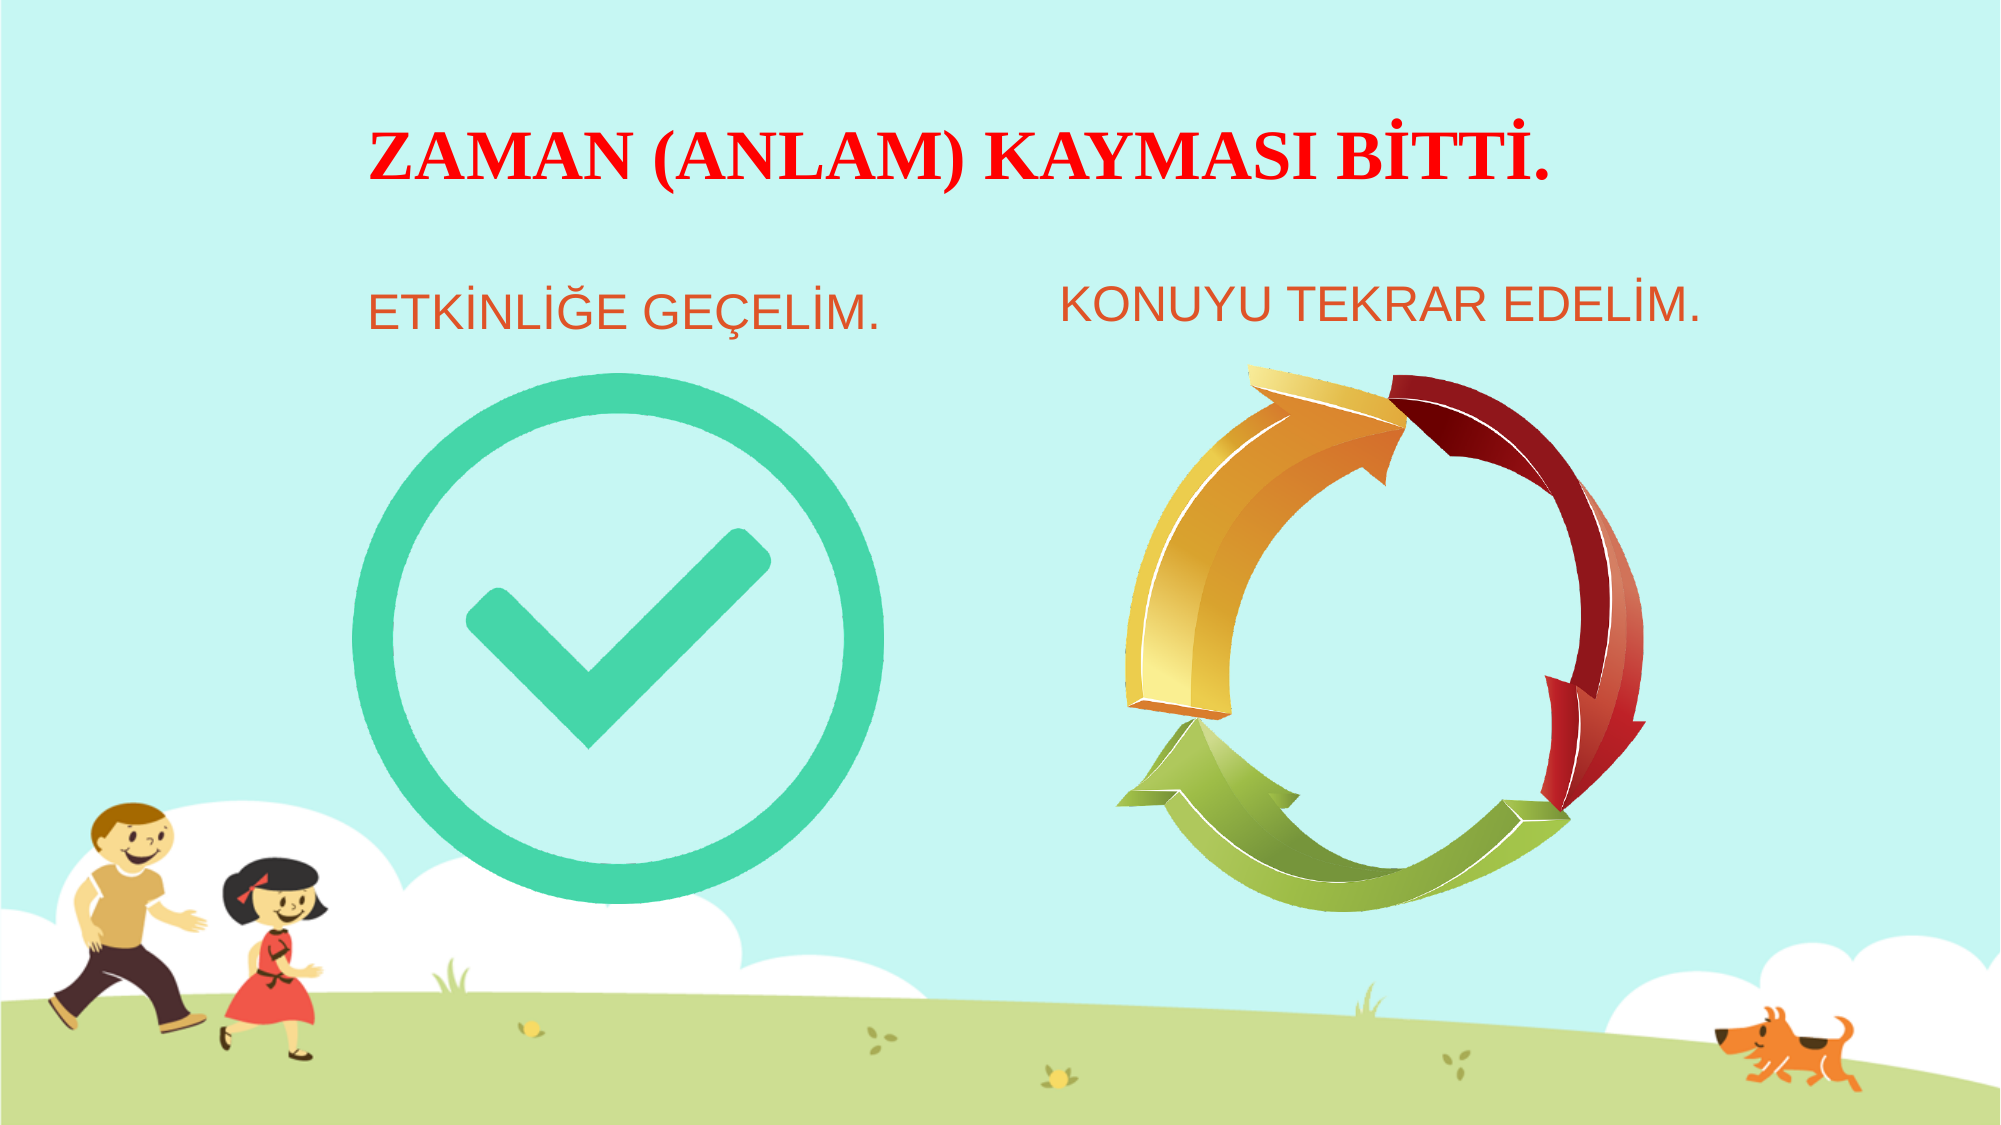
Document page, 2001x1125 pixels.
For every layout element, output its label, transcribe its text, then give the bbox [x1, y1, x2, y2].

picture [0, 0, 2001, 1125]
list ETKİNLİĞE GEÇELİM. [249, 245, 1000, 381]
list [1115, 364, 1646, 912]
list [352, 373, 884, 904]
list KONUYU TEKRAR EDELİM. [1005, 237, 1756, 374]
title ZAMAN (ANLAM) KAYMASI BİTTİ. [352, 5, 1628, 203]
